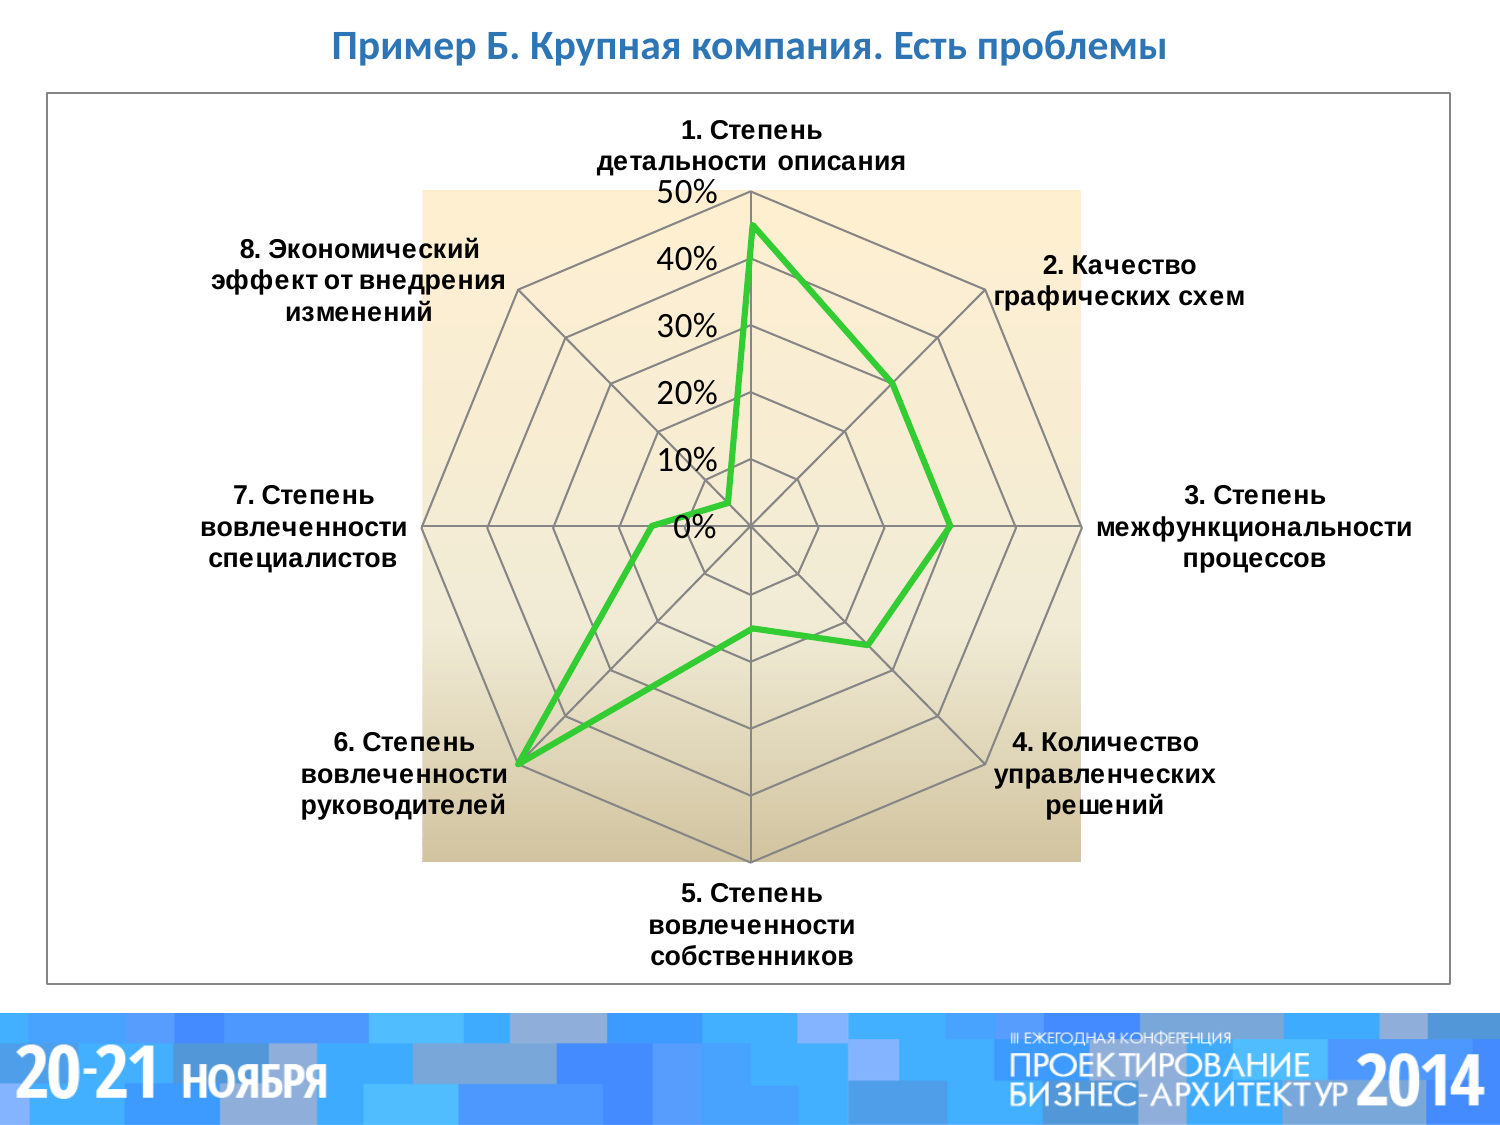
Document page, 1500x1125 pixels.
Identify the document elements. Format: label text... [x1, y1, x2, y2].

picture [0, 1013, 1500, 1125]
picture [43, 89, 1452, 985]
title Пример Б. Крупная компания. Есть проблемы [103, 6, 1397, 89]
